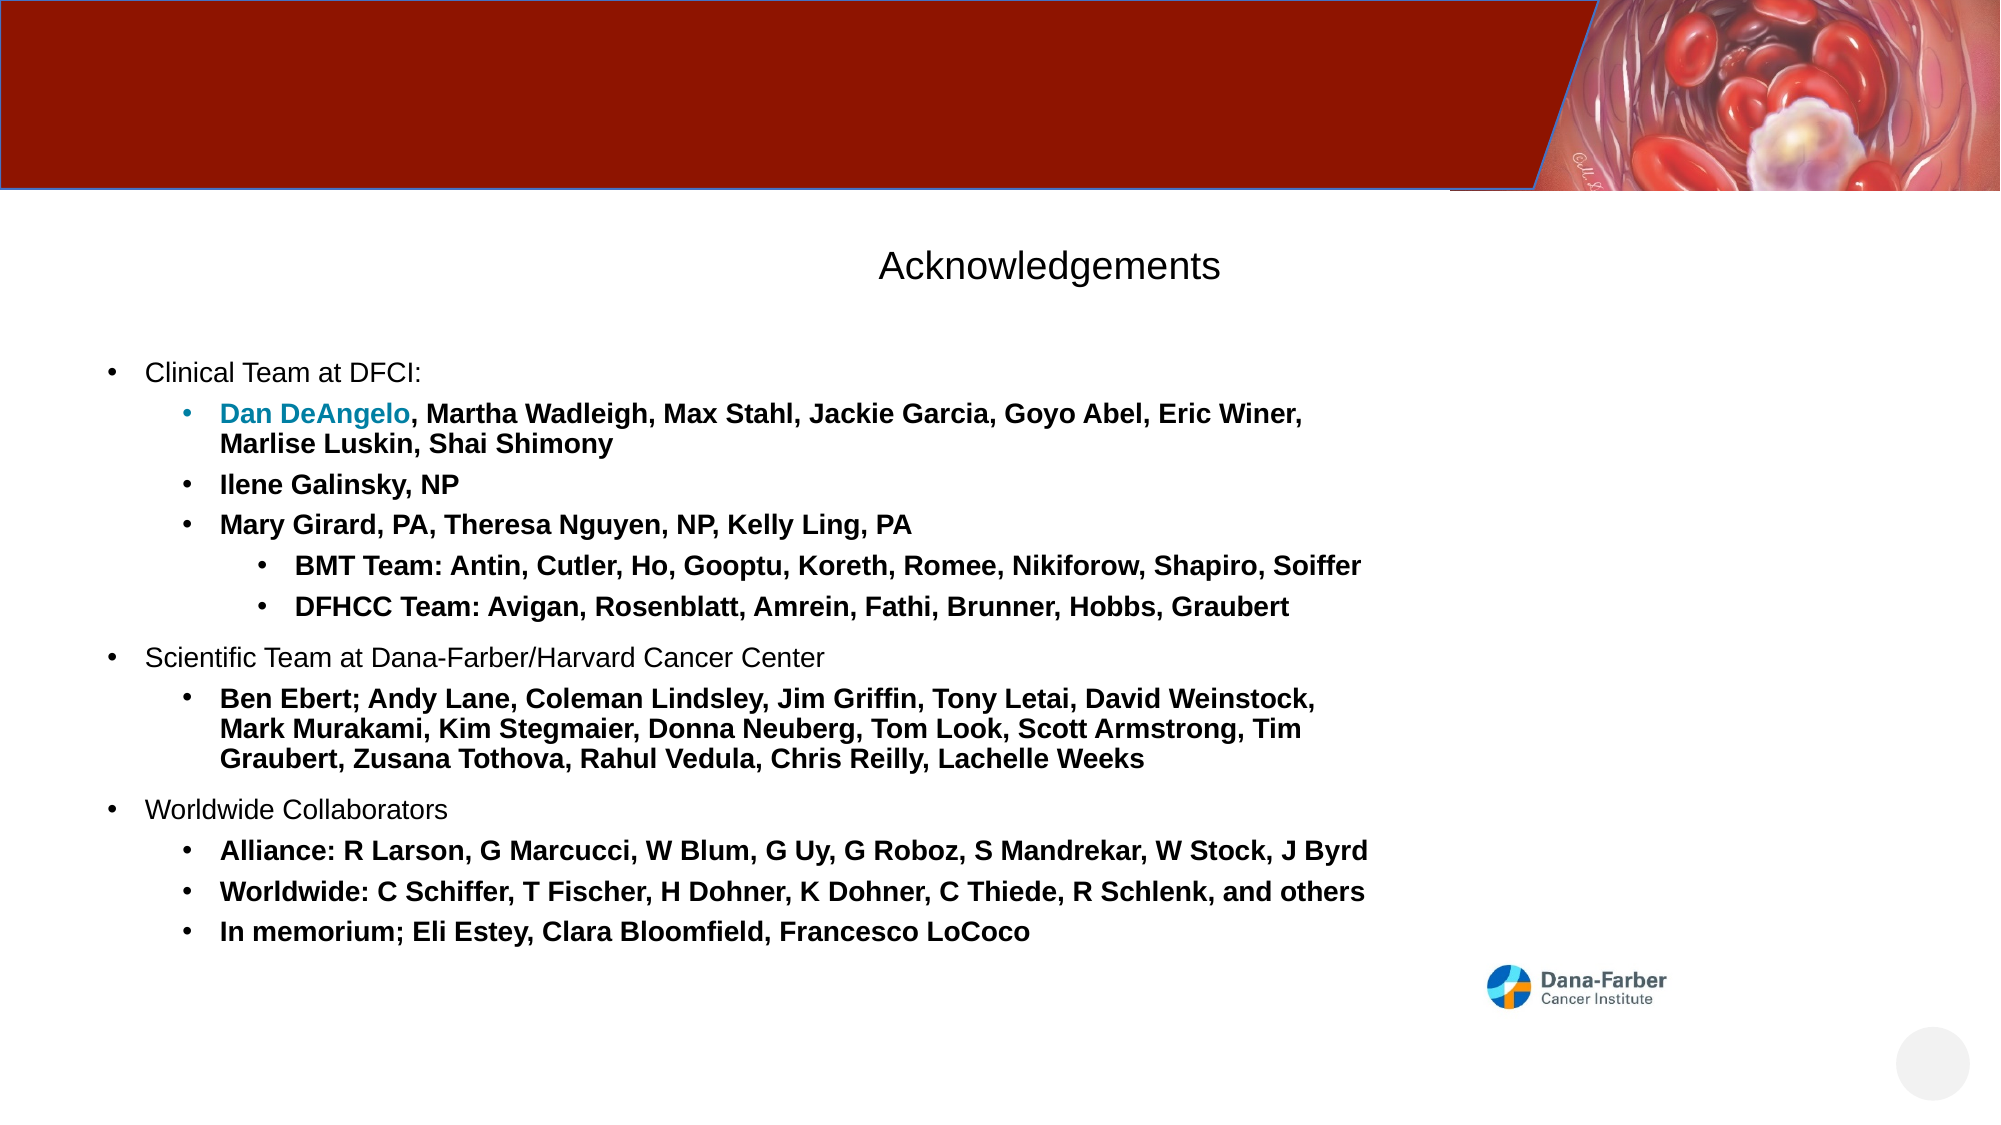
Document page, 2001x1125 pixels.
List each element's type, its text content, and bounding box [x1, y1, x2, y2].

picture [1474, 930, 1678, 1045]
picture [1450, 0, 2000, 191]
list Clinical Team at DFCI: Dan DeAngelo, Martha Wadleigh, Max Stahl, Jackie Garcia, Goyo Abel, Eric Winer, Marlise Luskin, Shai Shimony Ilene Galinsky, NP Mary Girard, PA, Theresa Nguyen, NP, Kelly Ling, PA BMT Team: Antin, Cutler, Ho, Gooptu, Koreth, Romee, Nikiforow, Shapiro, Soiffer DFHCC Team: Avigan, Rosenblatt, Amrein, Fathi, Brunner, Hobbs, Graubert Scientific Team at Dana-Farber/Harvard Cancer Center Ben Ebert; Andy Lane, Coleman Lindsley, Jim Griffin, Tony Letai, David Weinstock, Mark Murakami, Kim Stegmaier, Donna Neuberg, Tom Look, Scott Armstrong, Tim Graubert, Zusana Tothova, Rahul Vedula, Chris Reilly, Lachelle Weeks Worldwide Collaborators Alliance: R Larson, G Marcucci, W Blum, G Uy, G Roboz, S Mandrekar, W Stock, J Byrd Worldwide: C Schiffer, T Fischer, H Dohner, K Dohner, C Thiede, R Schlenk, and others In memorium; Eli Estey, Clara Bloomfield, Francesco LoCoco [87, 350, 1390, 1050]
title Acknowledgements [631, 237, 1469, 296]
